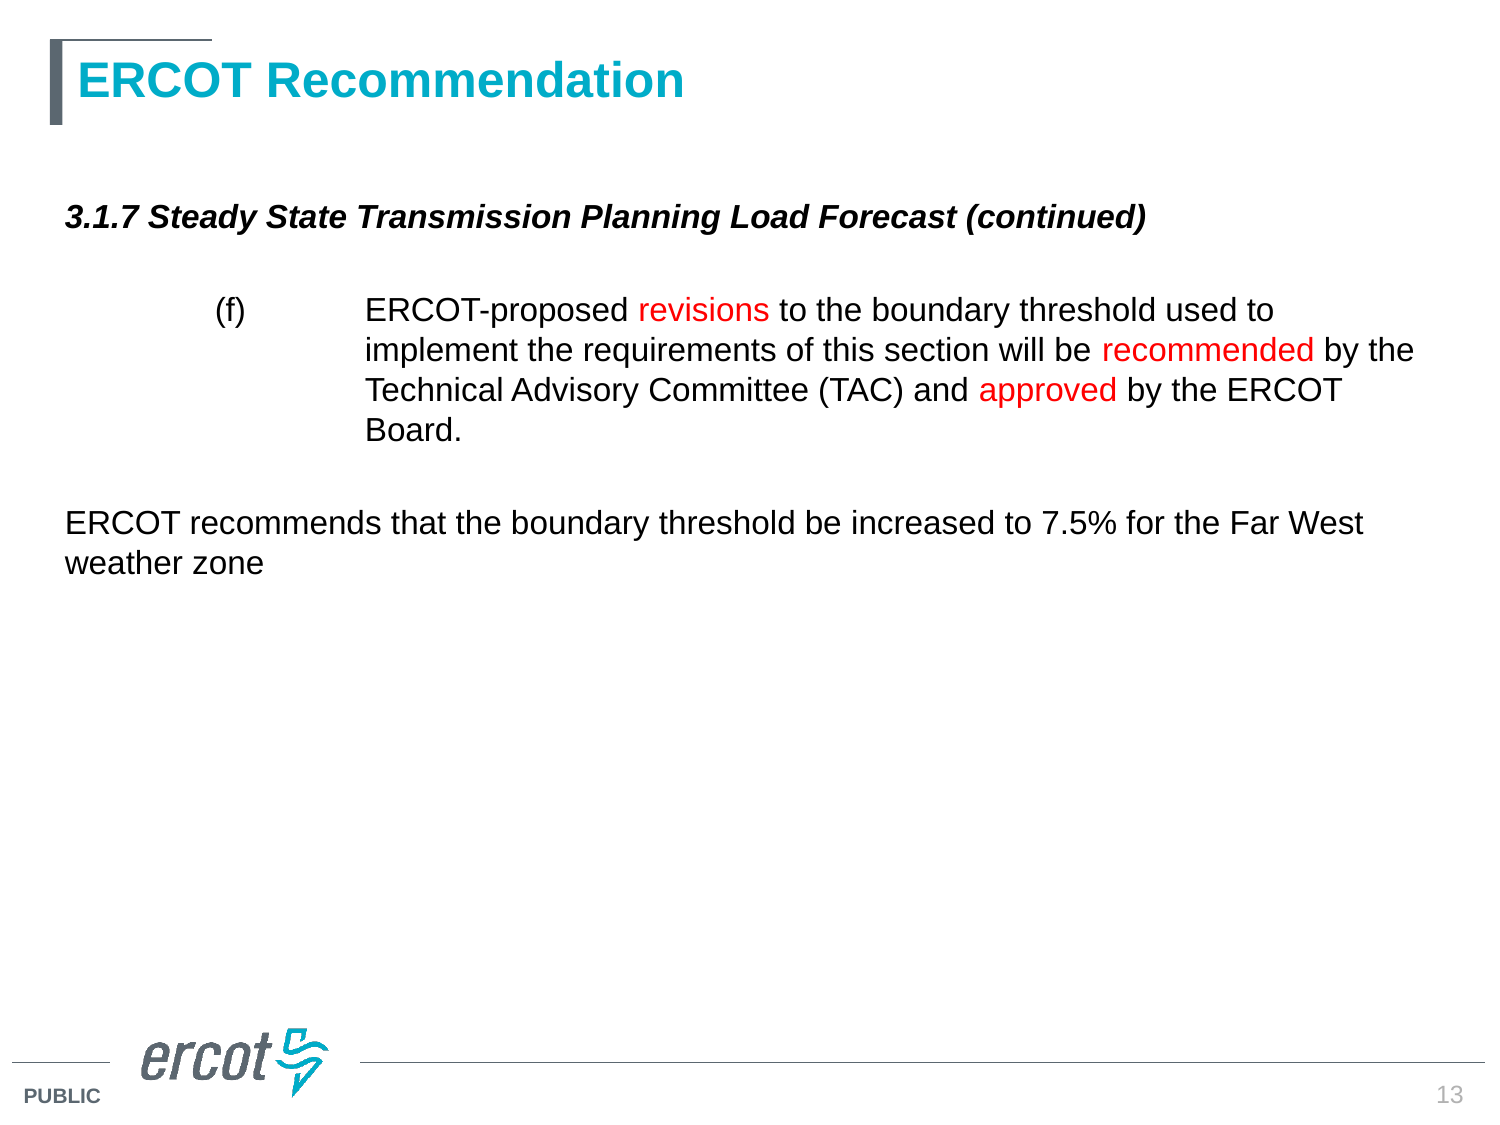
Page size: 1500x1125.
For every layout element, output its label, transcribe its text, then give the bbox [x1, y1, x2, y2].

list 3.1.7 Steady State Transmission Planning Load Forecast (continued) (f) ERCOT-proposed revisions to the boundary threshold used to implement the requirements of this section will be recommended by the Technical Advisory Committee (TAC) and approved by the ERCOT Board. ERCOT recommends that the boundary threshold be increased to 7.5% for the Far West weather zone [50, 187, 1450, 972]
picture [137, 1024, 332, 1100]
slide_number 13 [1412, 1076, 1488, 1112]
title ERCOT Recommendation [62, 39, 1450, 187]
